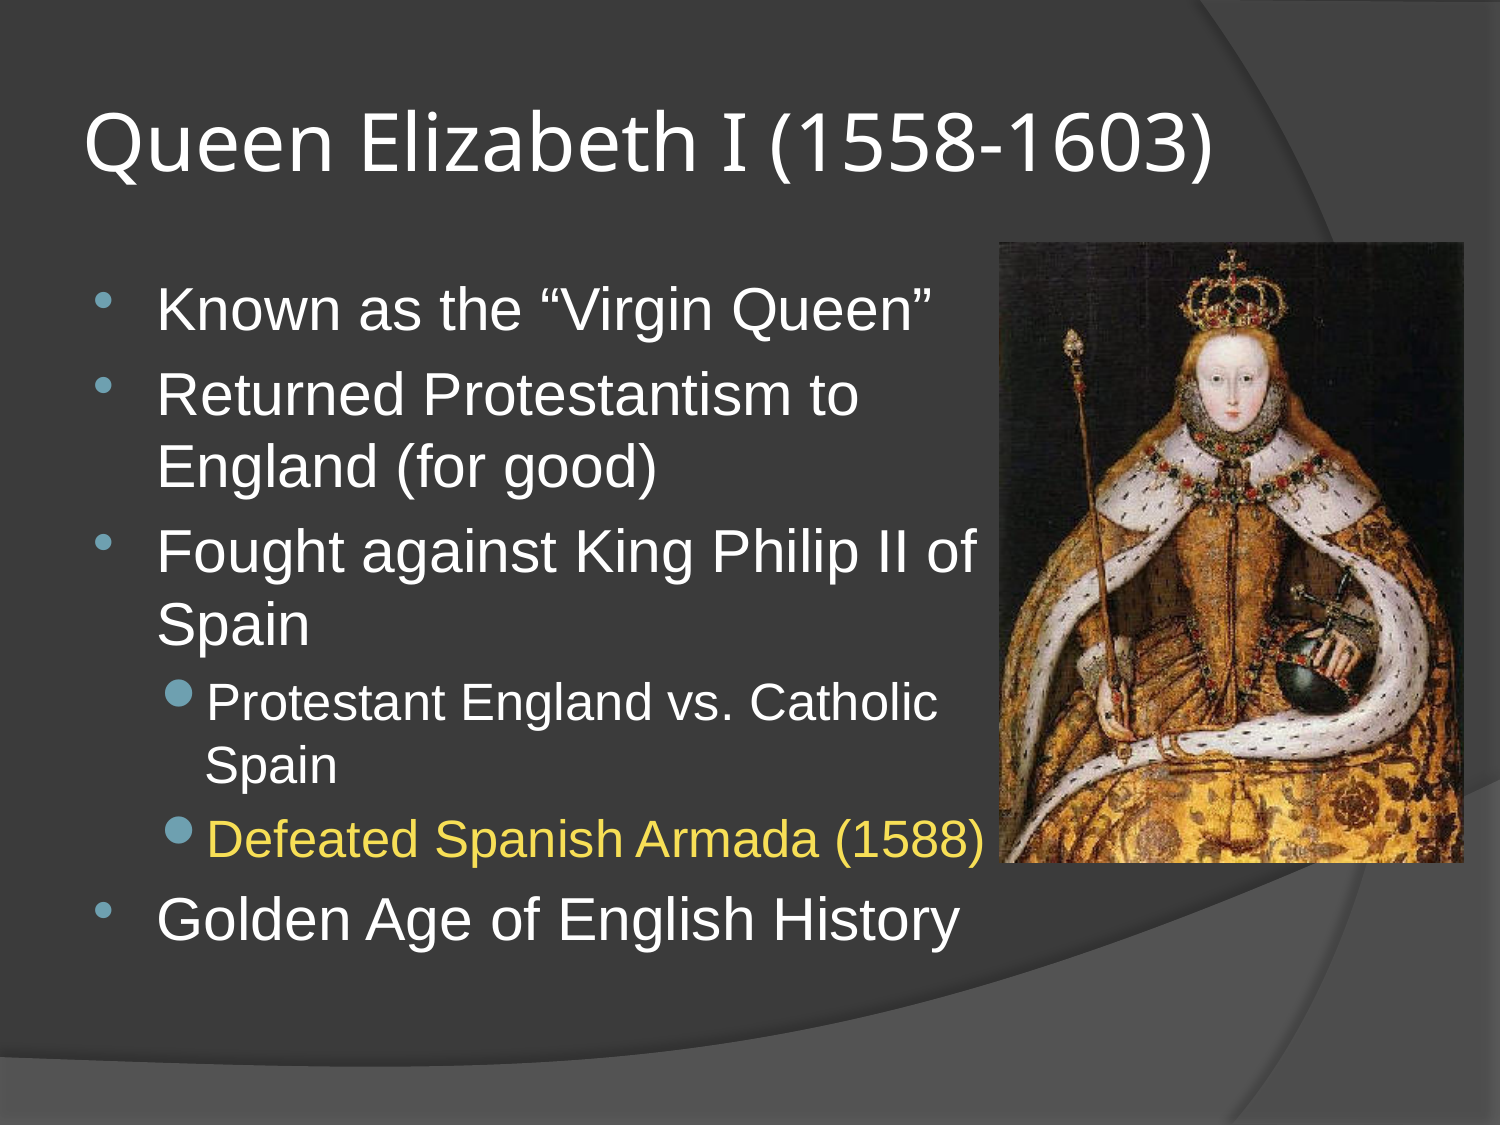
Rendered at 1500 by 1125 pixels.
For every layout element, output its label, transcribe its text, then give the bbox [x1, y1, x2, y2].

picture [999, 241, 1465, 863]
title Queen Elizabeth I (1558-1603) [75, 45, 1300, 233]
list Known as the “Virgin Queen” Returned Protestantism to England (for good) Fought against King Philip II of Spain Protestant England vs. Catholic Spain Defeated Spanish Armada (1588) Golden Age of English History [75, 262, 1013, 1005]
